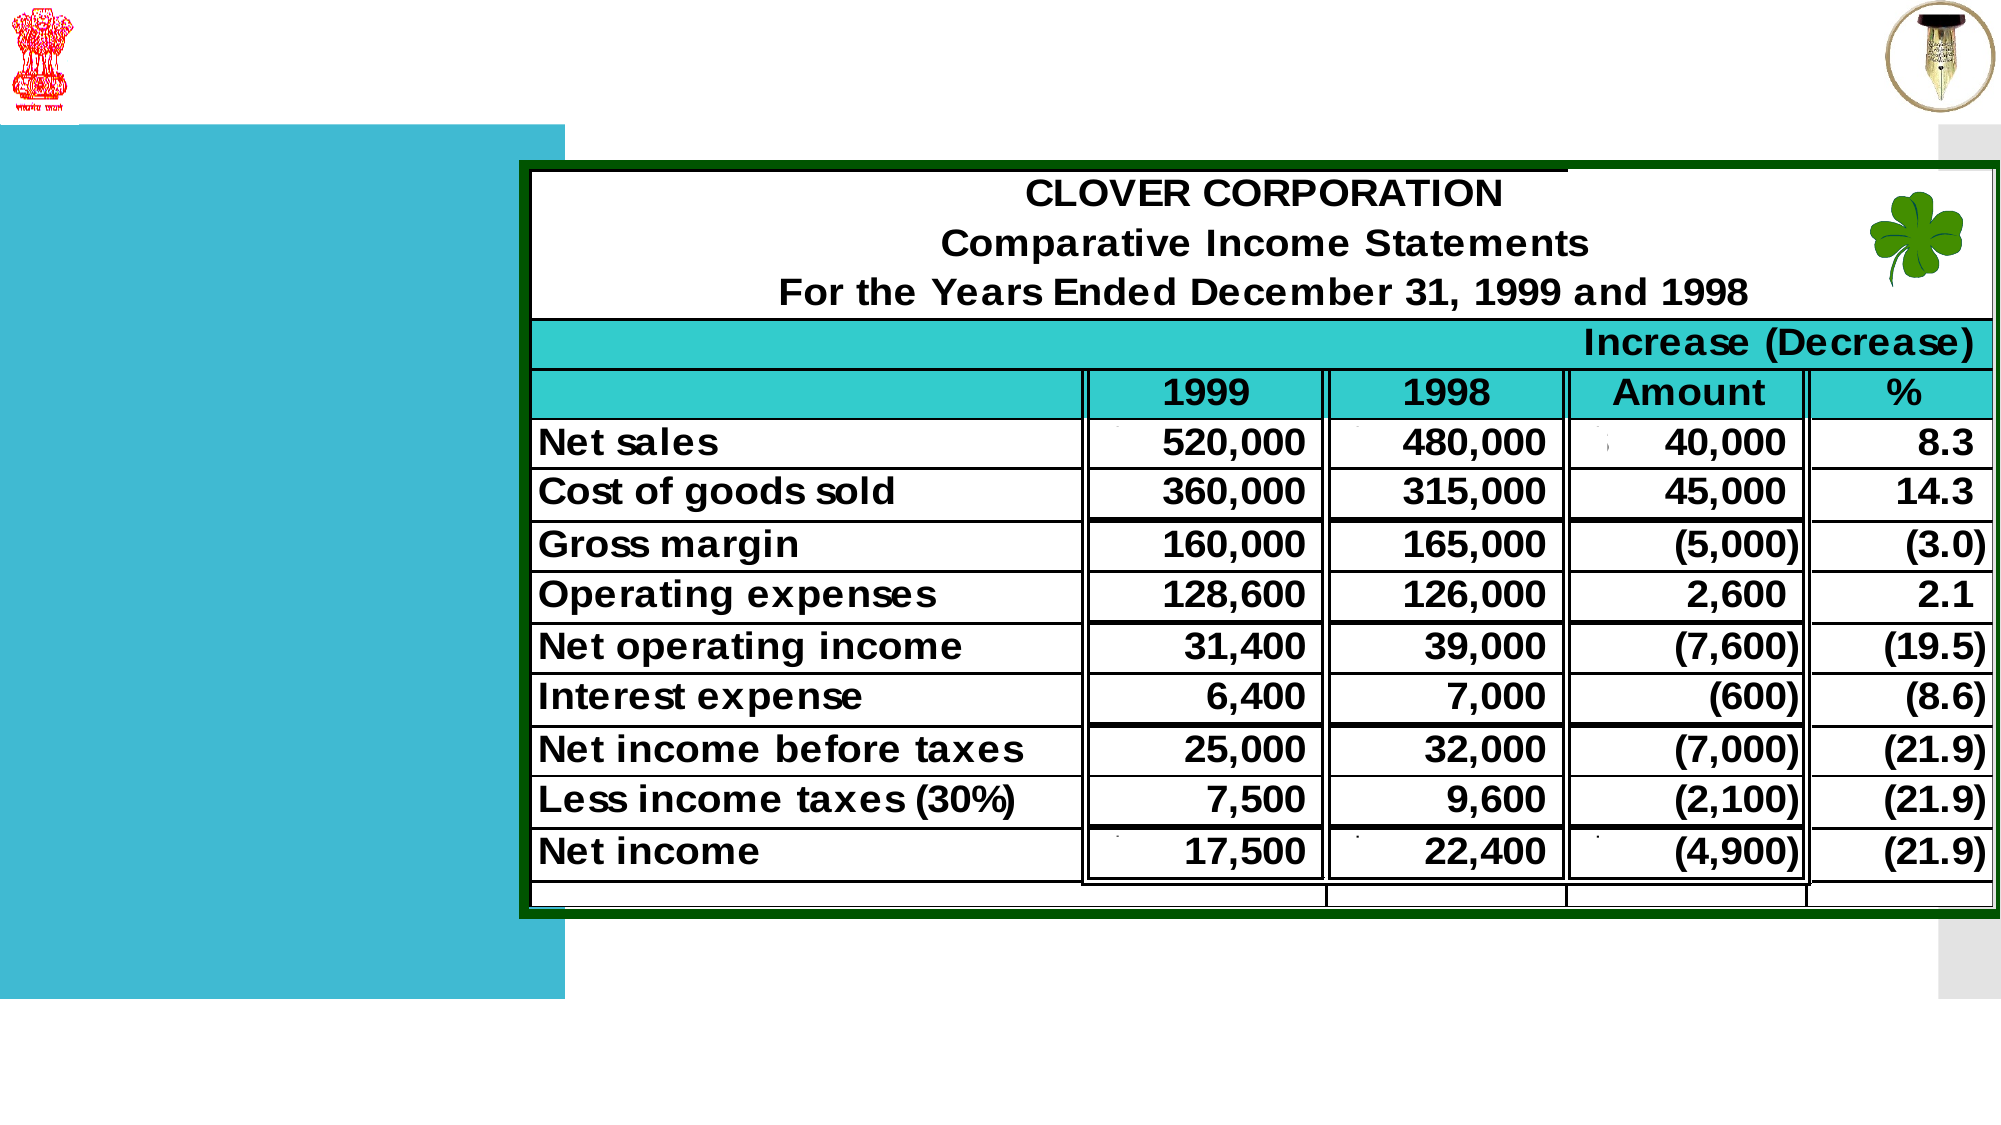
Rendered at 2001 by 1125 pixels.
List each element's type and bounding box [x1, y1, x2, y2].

text_box [528, 168, 1996, 910]
text_box [0, 0, 79, 125]
text_box [1869, 191, 1964, 288]
picture [1884, 0, 1996, 113]
